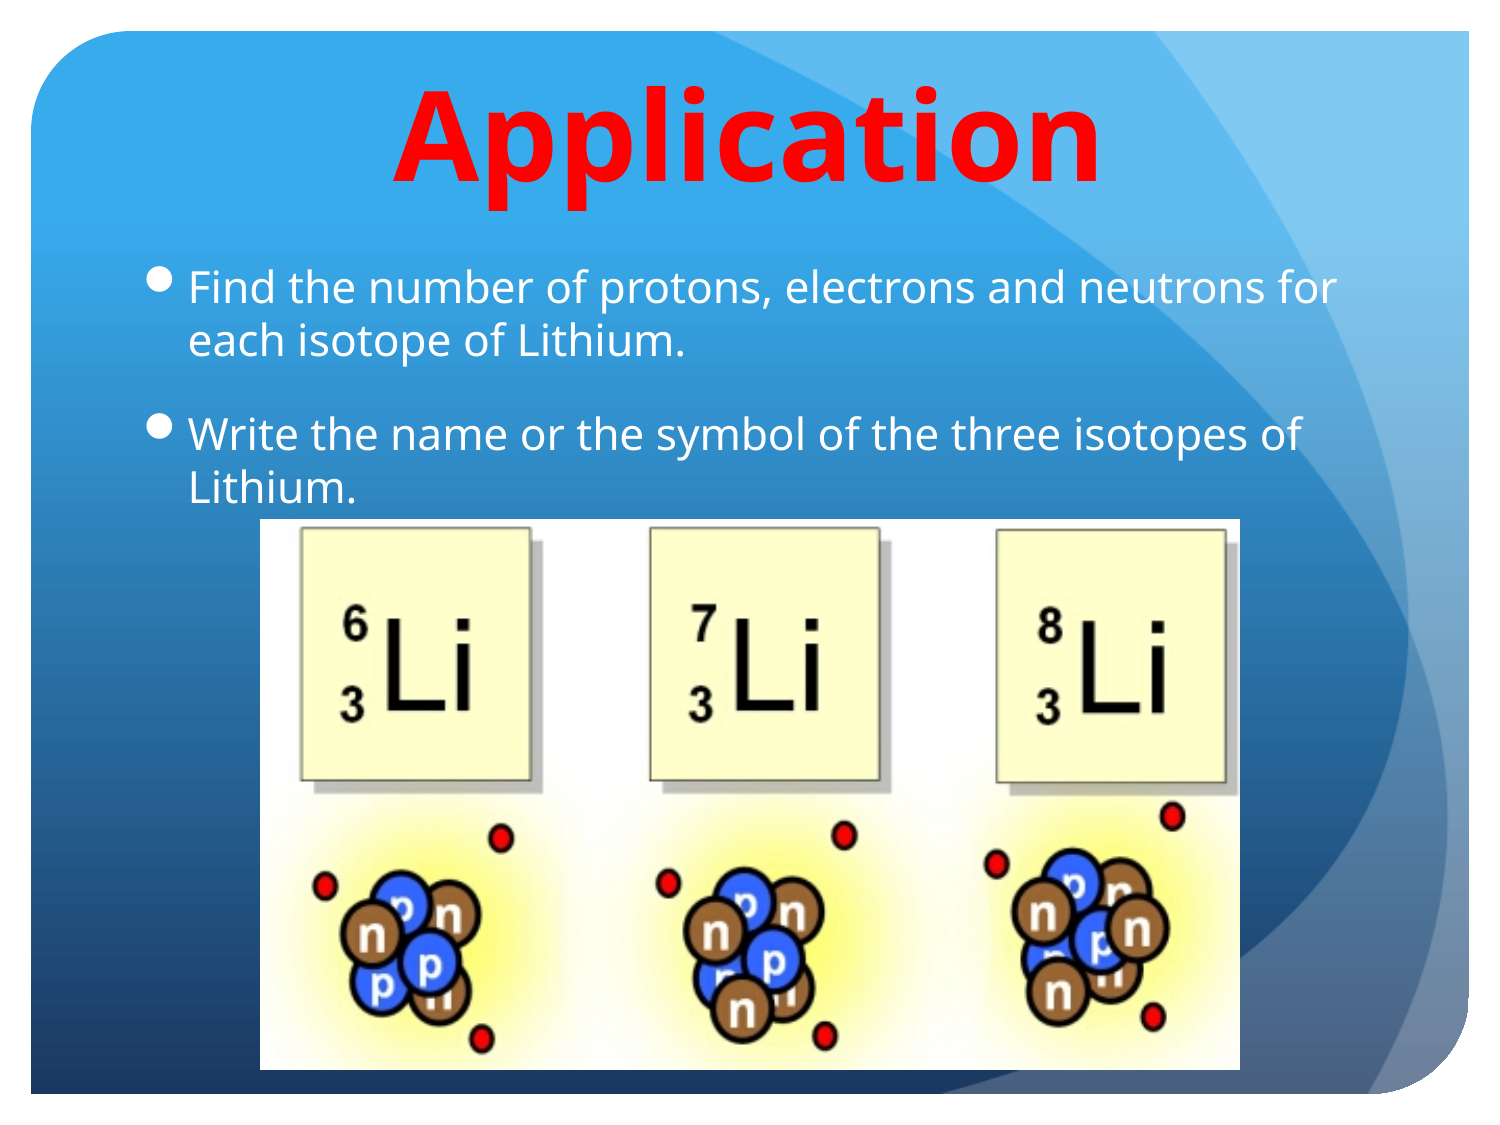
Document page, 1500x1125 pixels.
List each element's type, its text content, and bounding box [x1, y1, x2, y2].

picture [24, 30, 1473, 1094]
list Find the number of protons, electrons and neutrons for each isotope of Lithium. Write the name or the symbol of the three isotopes of Lithium. [127, 251, 1372, 520]
title Application [127, 62, 1372, 214]
